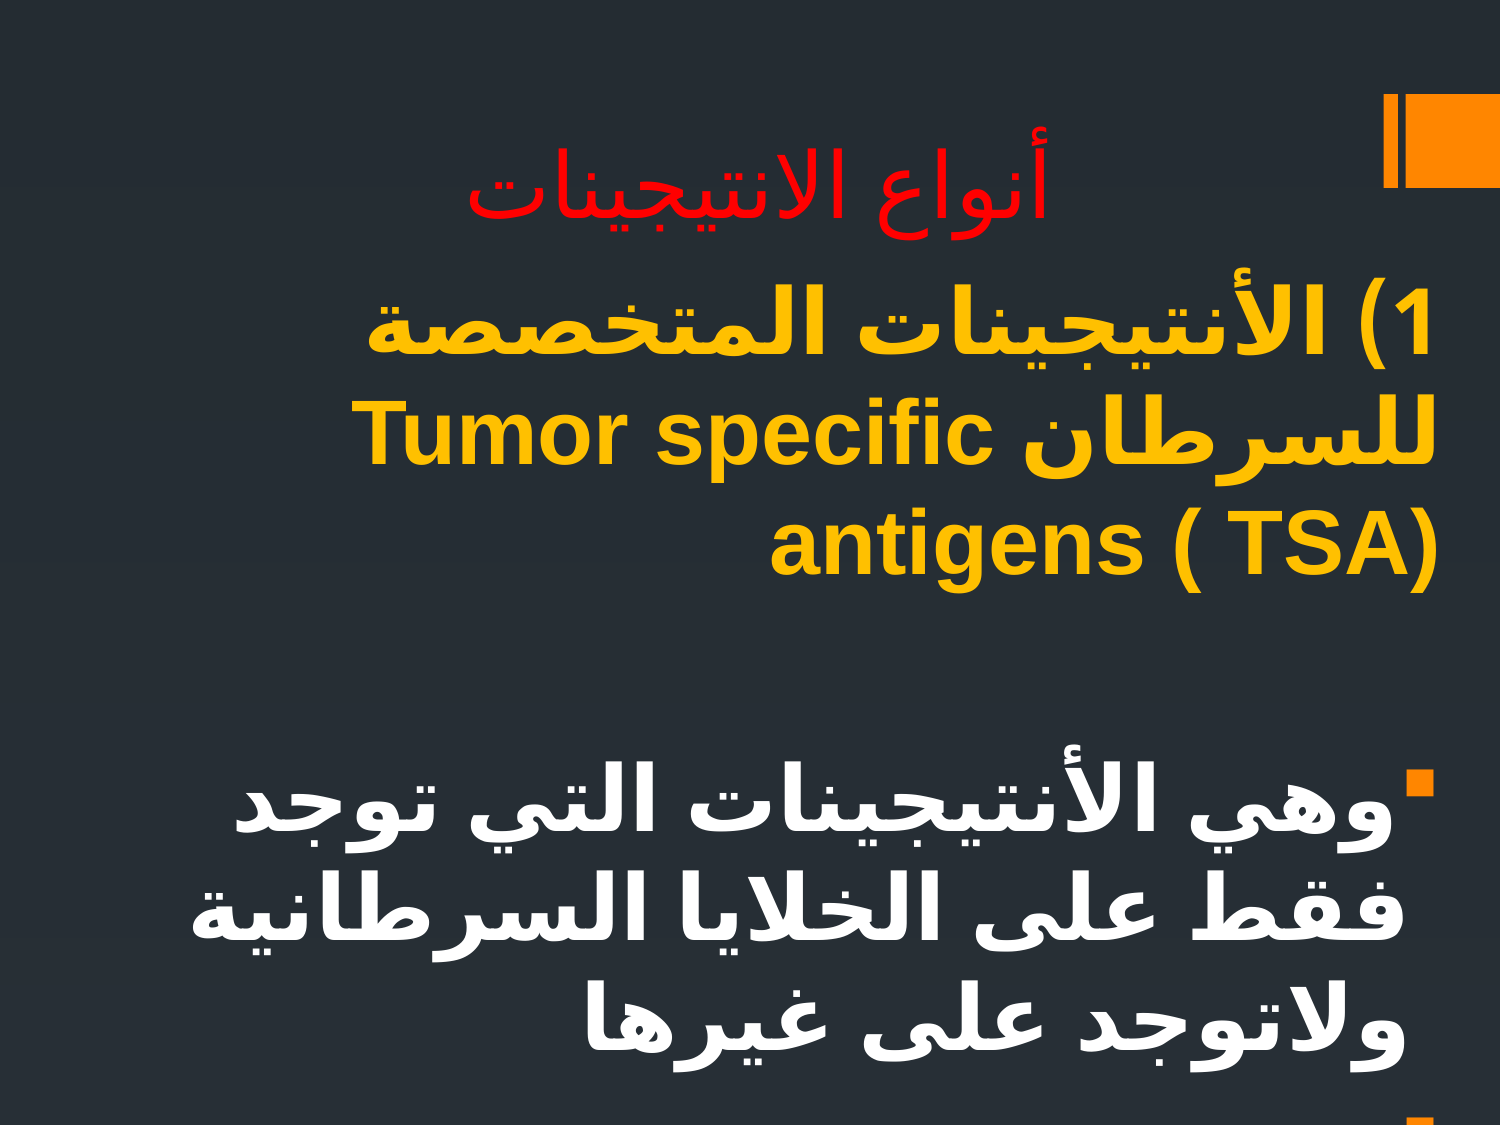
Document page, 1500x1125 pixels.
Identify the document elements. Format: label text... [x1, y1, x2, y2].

title أنواع الانتيجينات [147, 54, 1348, 244]
list 1) الأنتيجينات المتخصصة للسرطان Tumor specific antigens ( TSA) وهي الأنتيجينات التي توجد فقط على الخلايا السرطانية ولاتوجد على غيرها [29, 255, 1465, 836]
